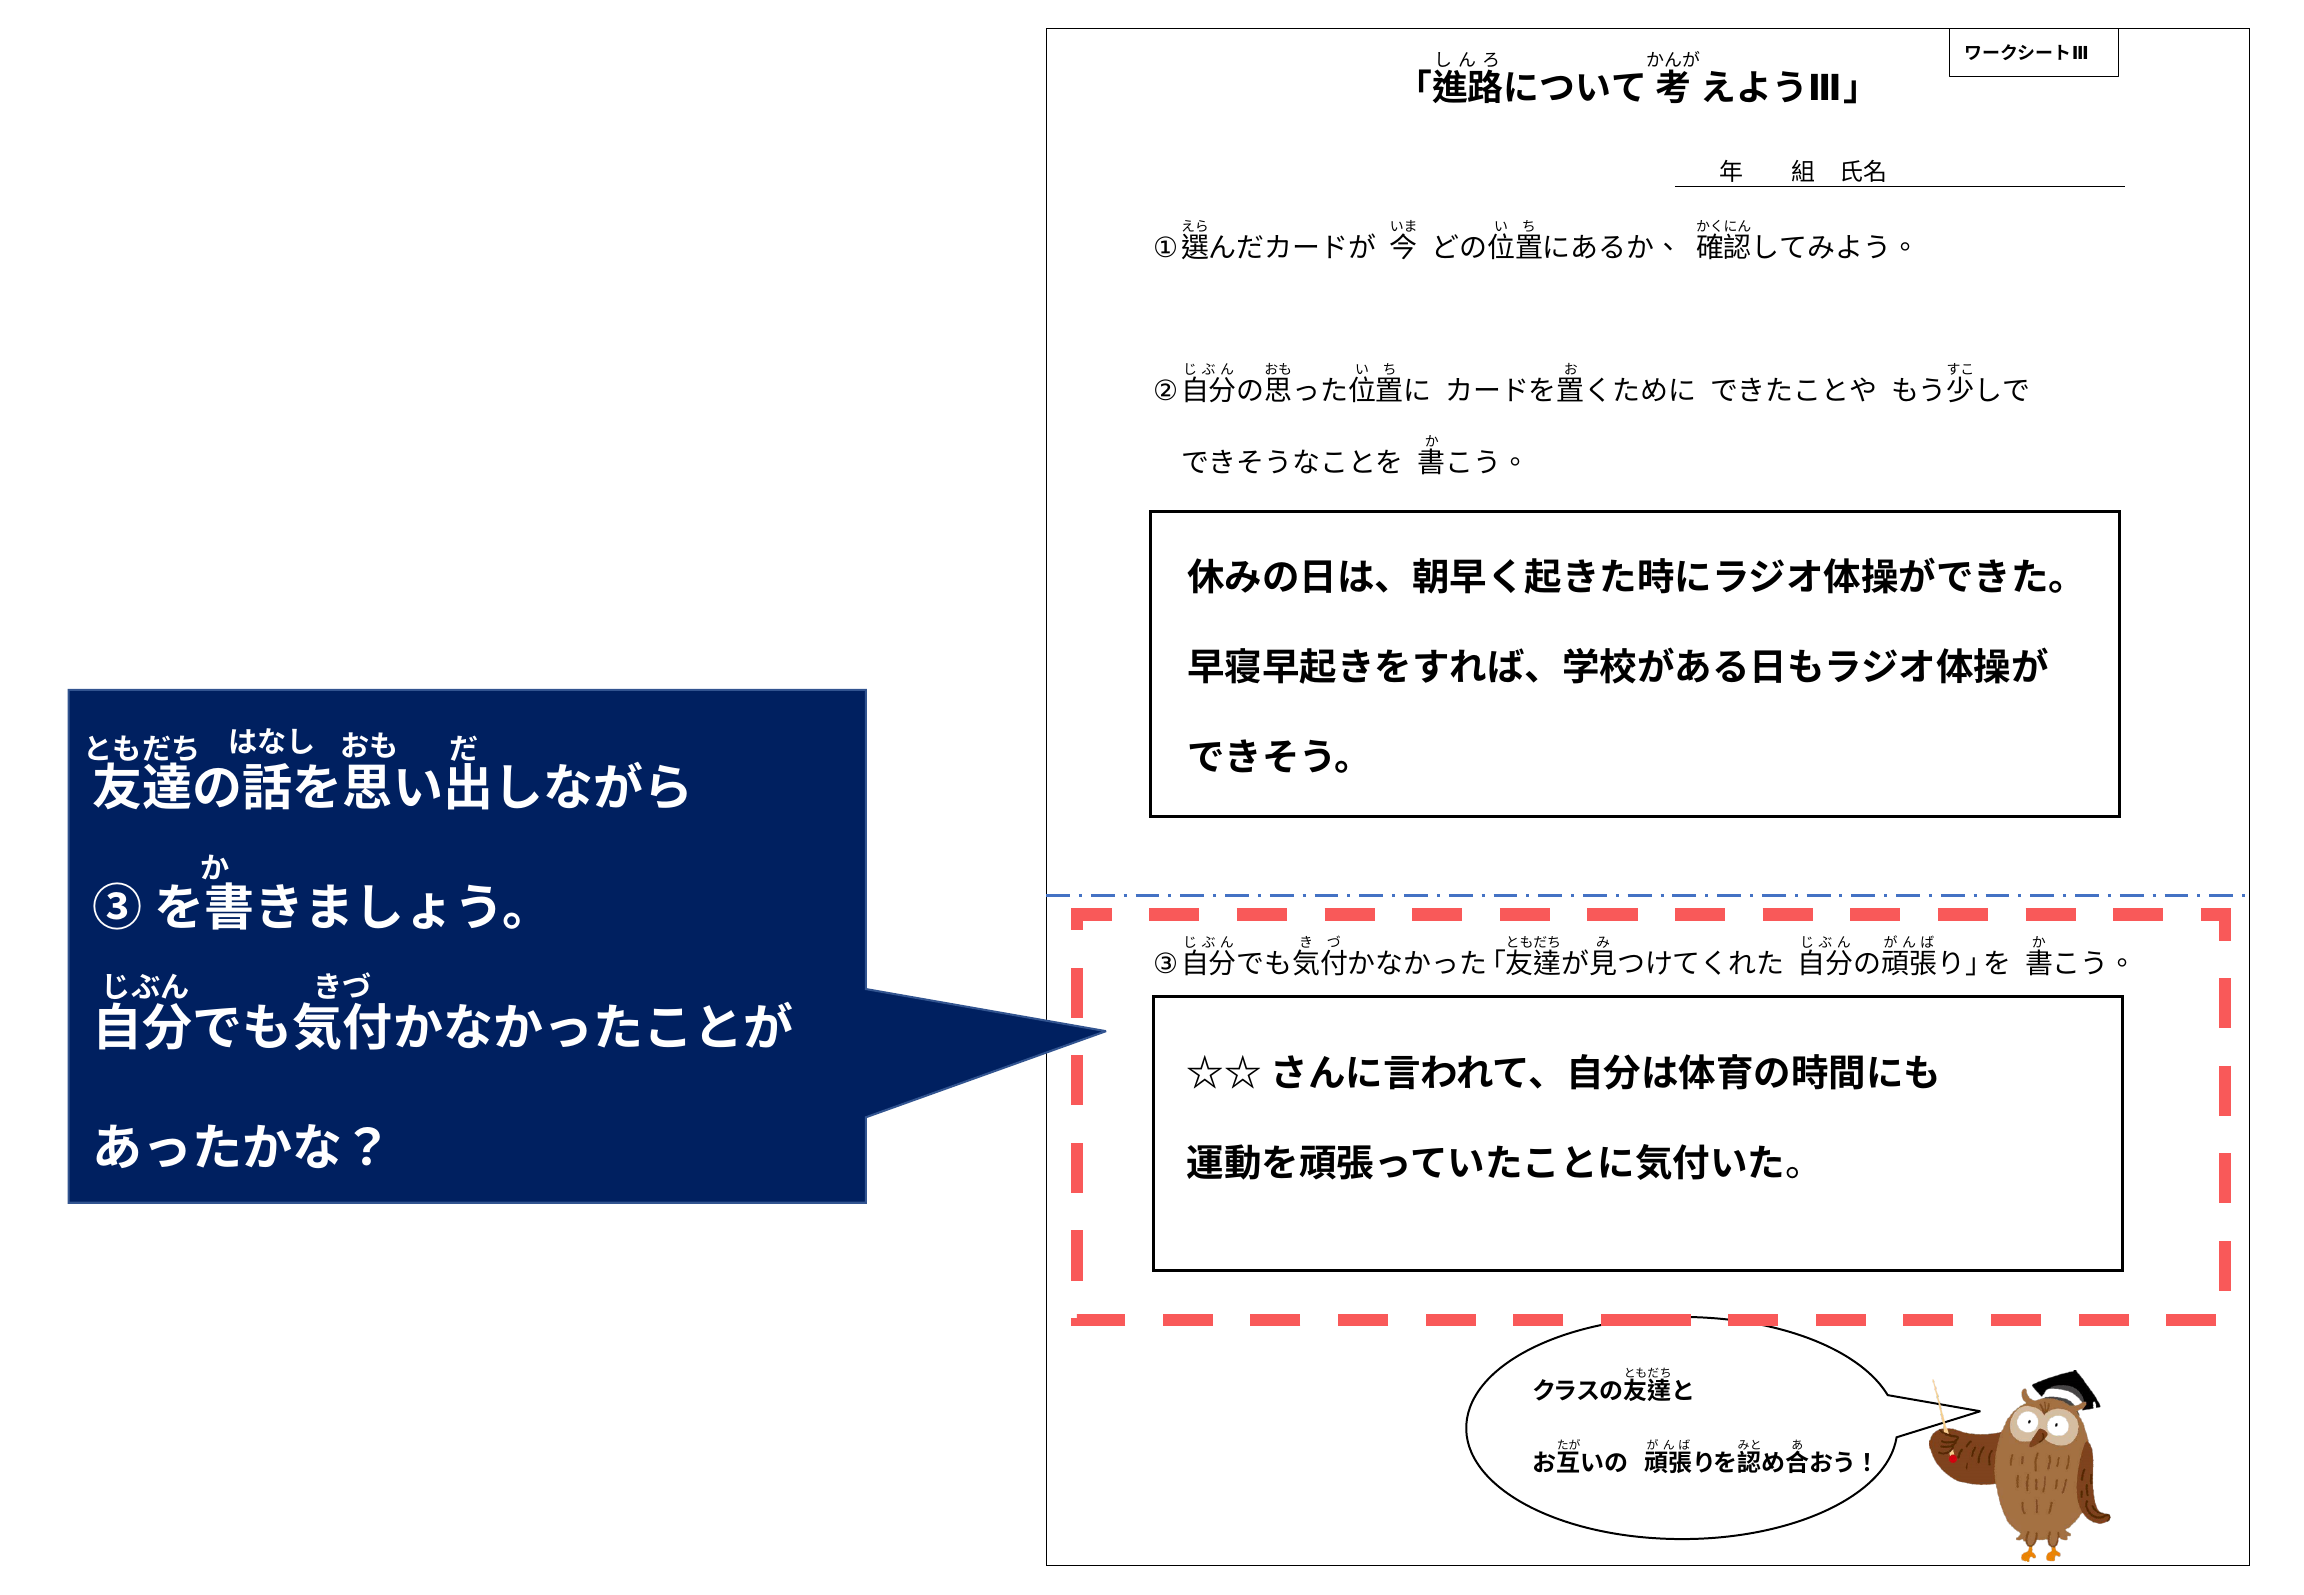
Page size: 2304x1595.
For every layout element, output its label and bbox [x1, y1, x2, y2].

text_box [68, 689, 876, 1294]
text_box [1046, 28, 2250, 1566]
